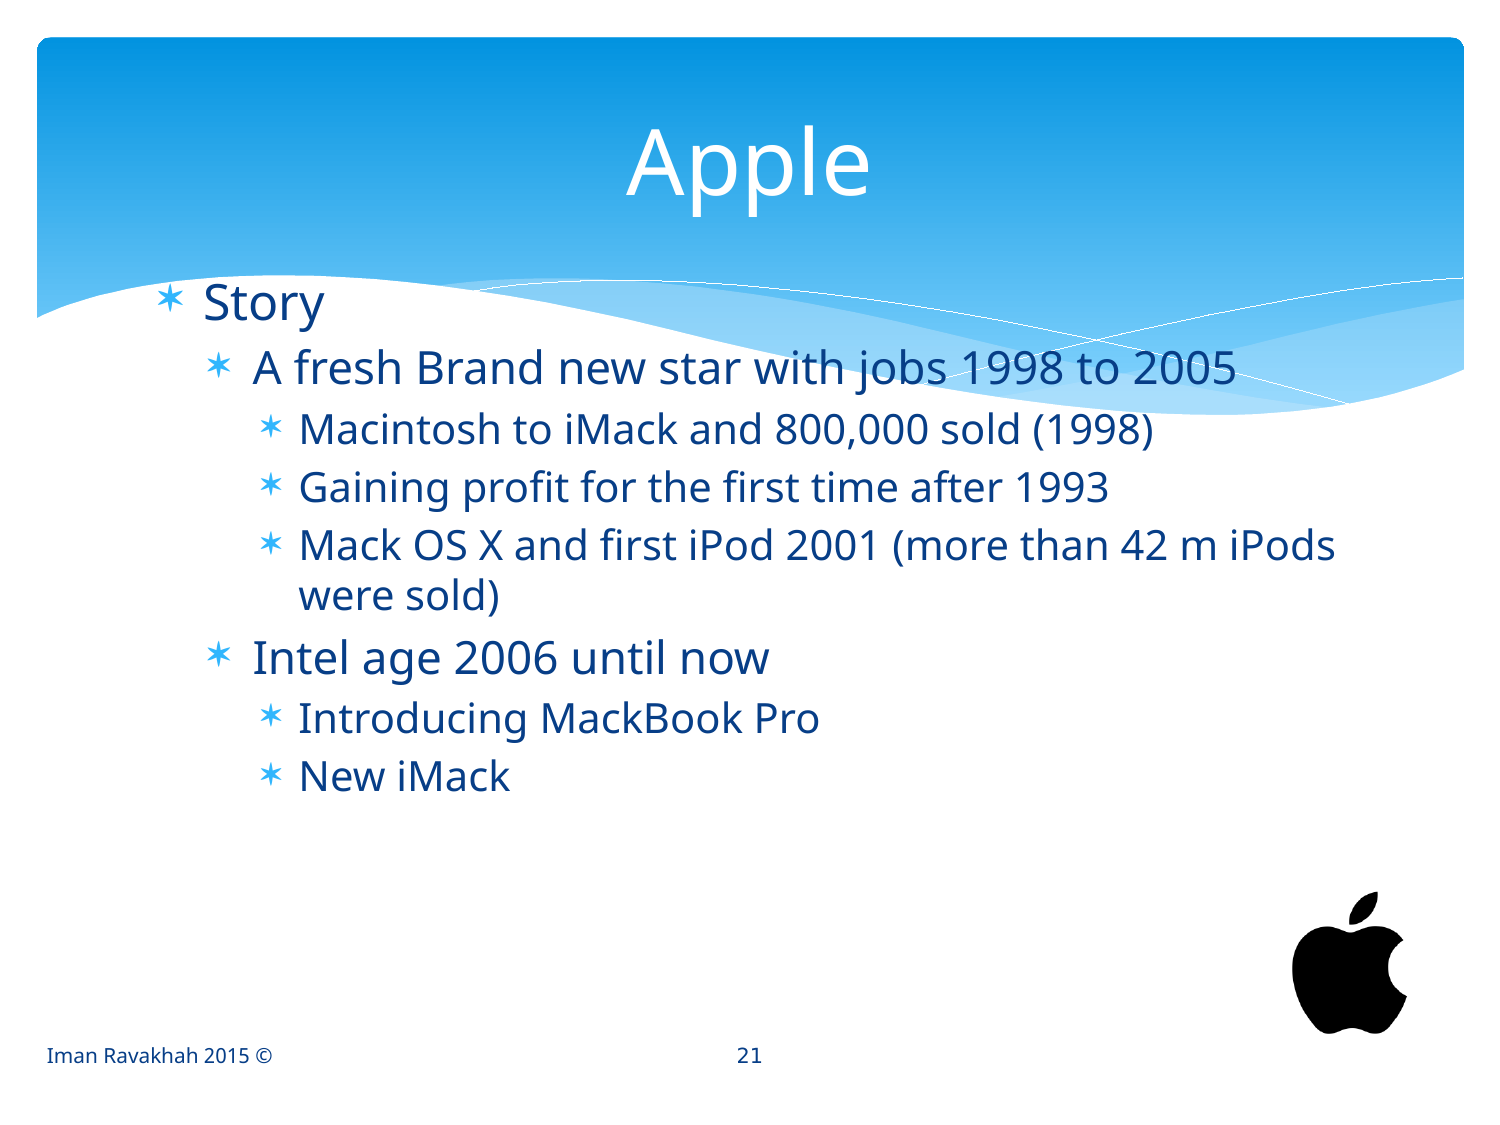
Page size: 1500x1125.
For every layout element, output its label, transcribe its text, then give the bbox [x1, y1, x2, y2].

title Apple [75, 55, 1425, 261]
picture [1274, 887, 1426, 1038]
list Story A fresh Brand new star with jobs 1998 to 2005 Macintosh to iMack and 800,000 sold (1998) Gaining profit for the first time after 1993 Mack OS X and first iPod 2001 (more than 42 m iPods were sold) Intel age 2006 until now Introducing MackBook Pro New iMack [143, 262, 1359, 1005]
slide_number 21 [654, 1025, 846, 1086]
footer © 2015 Iman Ravakhah [31, 1025, 653, 1086]
